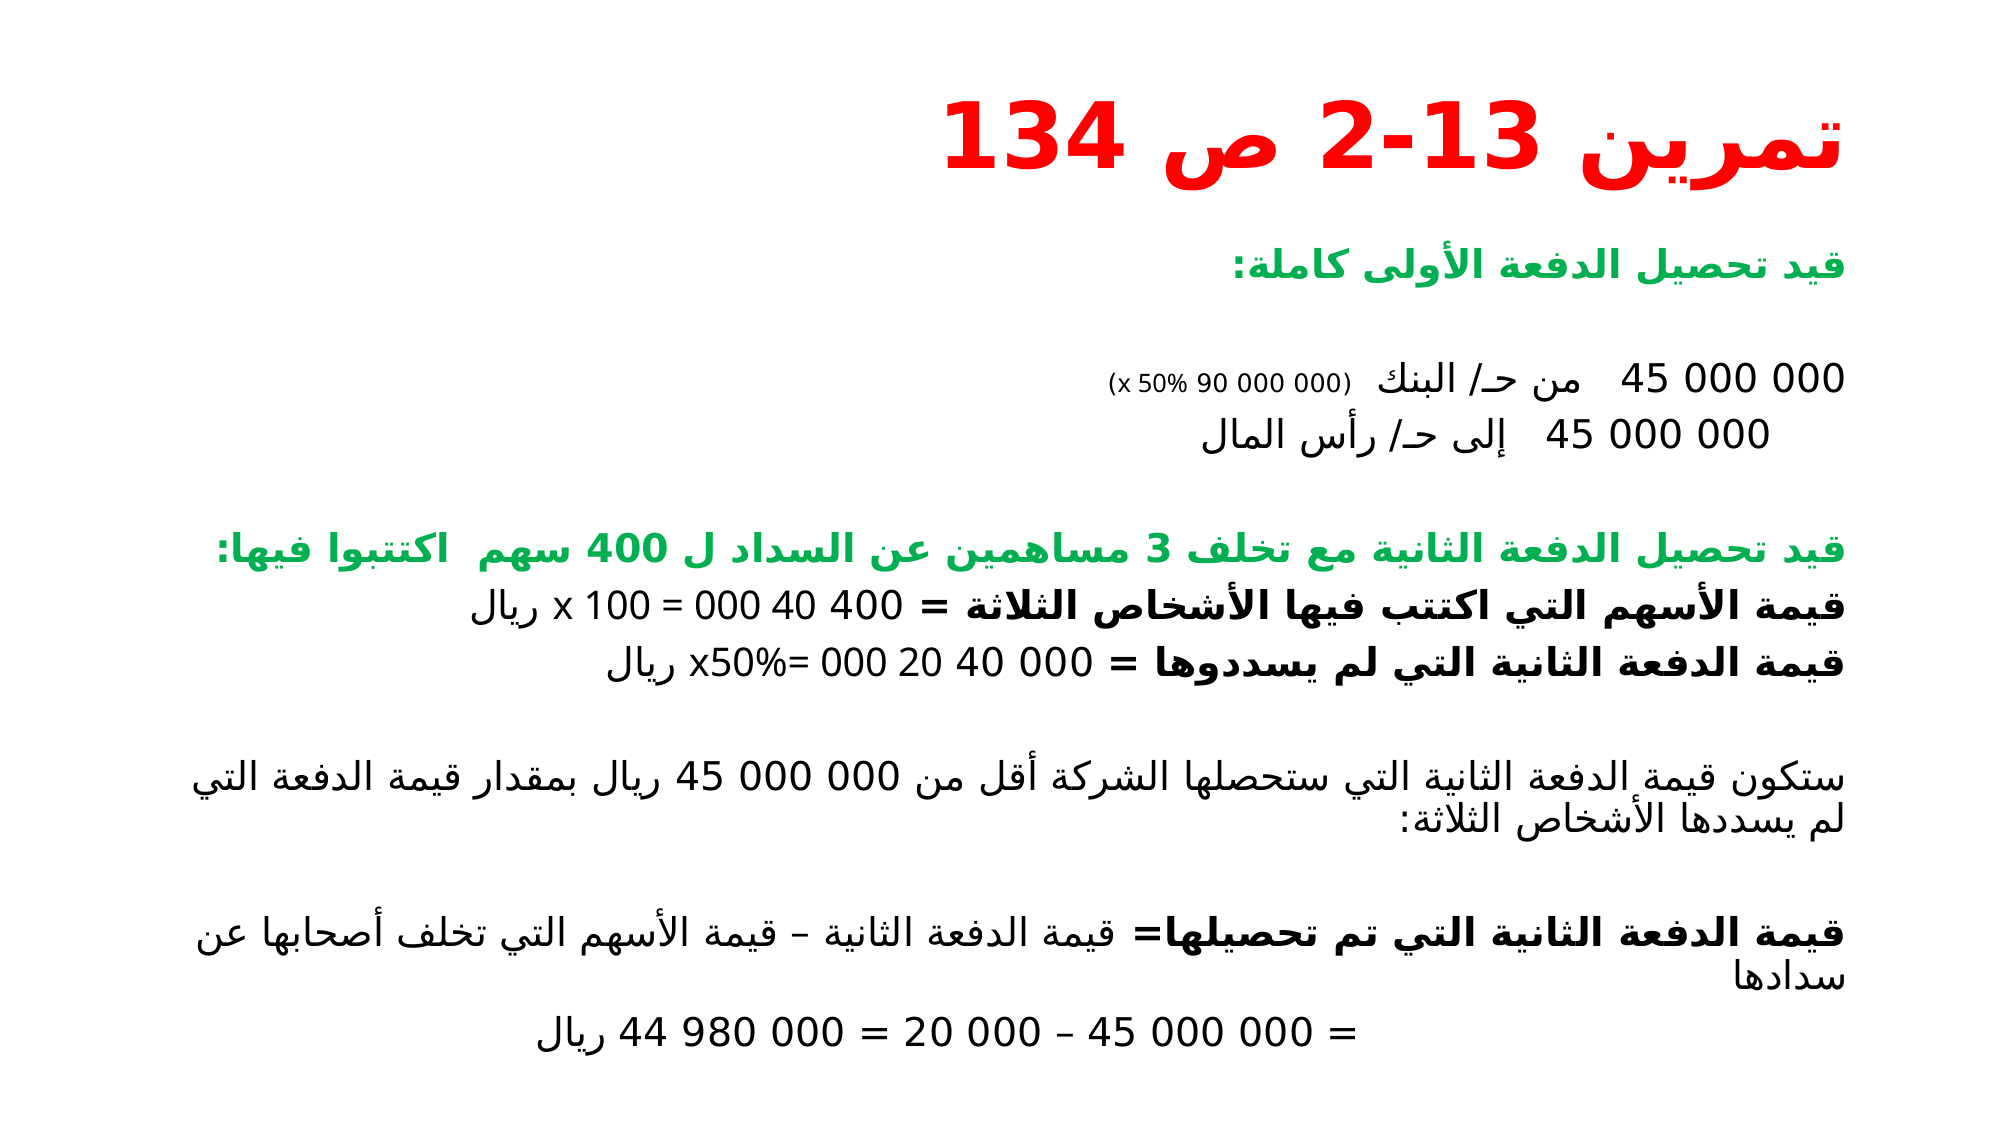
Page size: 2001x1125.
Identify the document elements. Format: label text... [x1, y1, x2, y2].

list قيد تحصيل الدفعة الأولى كاملة: 000 000 45 من حـ/ البنك (000 000 90 x 50%) 000 000 45 إلى حـ/ رأس المال قيد تحصيل الدفعة الثانية مع تخلف 3 مساهمين عن السداد ل 400 سهم اكتتبوا فيها: قيمة الأسهم التي اكتتب فيها الأشخاص الثلاثة = 400 x 100 = 000 40 ريال قيمة الدفعة الثانية التي لم يسددوها = 000 40 x50%= 000 20 ريال ستكون قيمة الدفعة الثانية التي ستحصلها الشركة أقل من 000 000 45 ريال بمقدار قيمة الدفعة التي لم يسددها الأشخاص الثلاثة: قيمة الدفعة الثانية التي تم تحصيلها= قيمة الدفعة الثانية – قيمة الأسهم التي تخلف أصحابها عن سدادها = 000 000 45 – 000 20 = 000 980 44 ريال [137, 236, 1863, 1074]
title تمرين 13-2 ص 134 [137, 59, 1863, 218]
